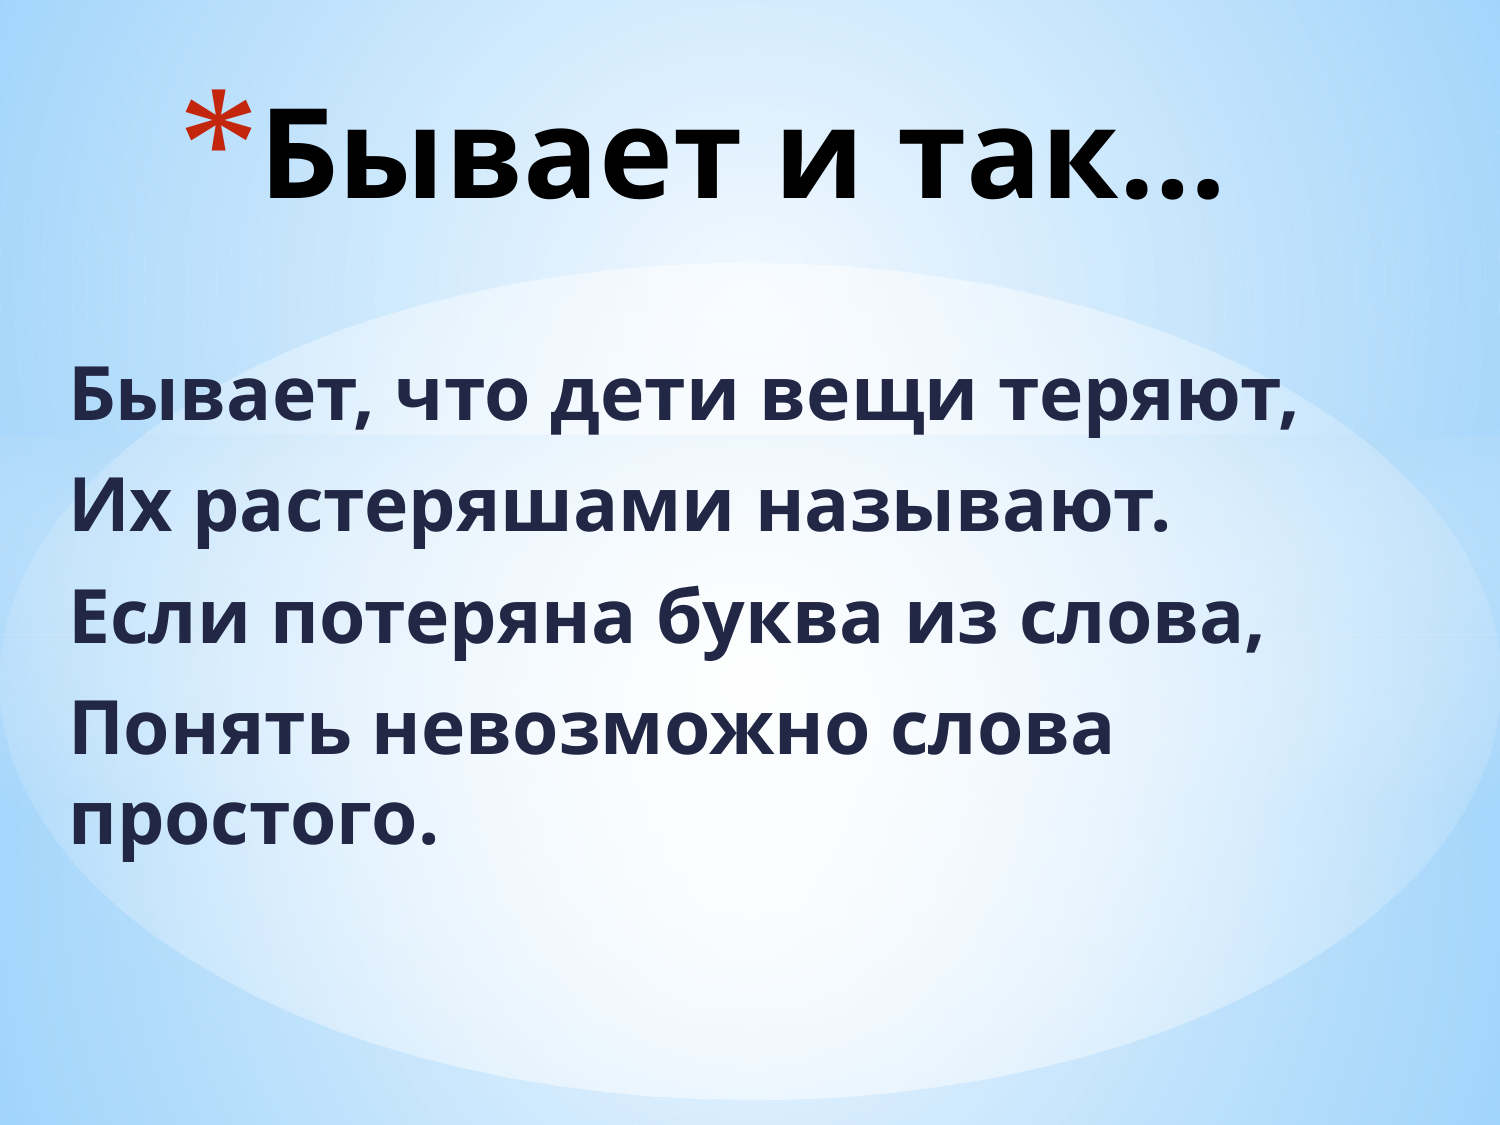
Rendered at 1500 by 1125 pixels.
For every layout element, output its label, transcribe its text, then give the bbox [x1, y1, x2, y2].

subtitle Бывает, что дети вещи теряют, Их растеряшами называют. Если потеряна буква из слова, Понять невозможно слова простого. [53, 338, 1447, 974]
title Бывает и так… [134, 66, 1312, 291]
